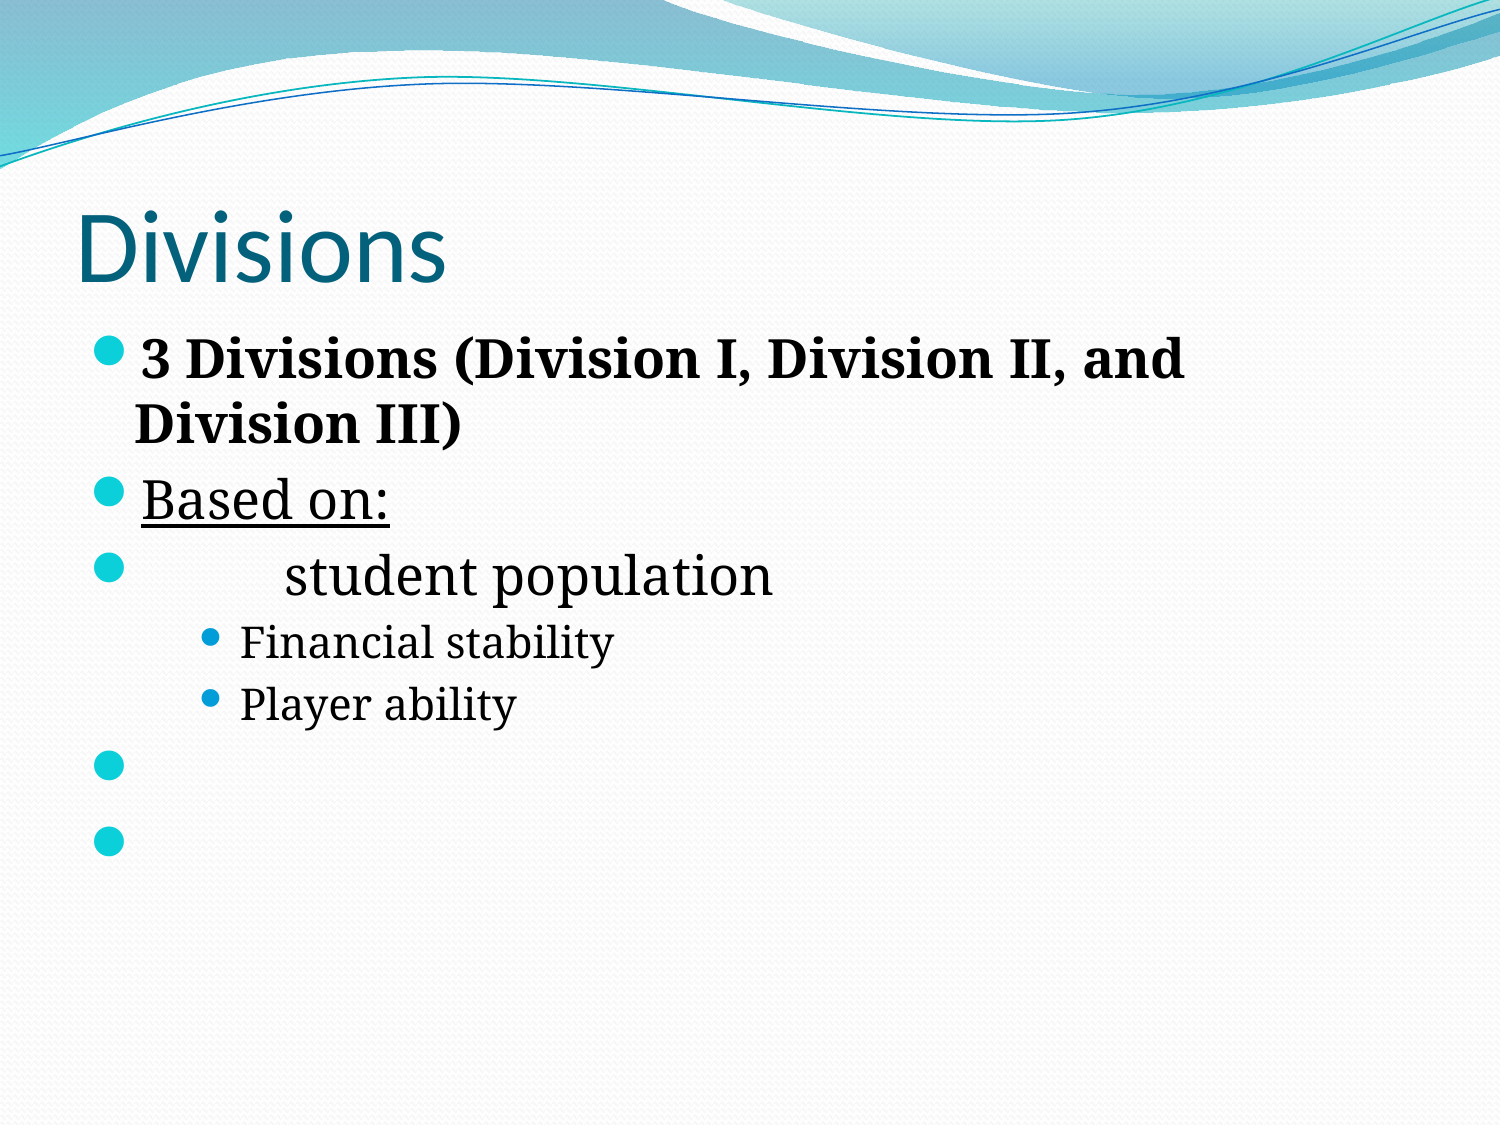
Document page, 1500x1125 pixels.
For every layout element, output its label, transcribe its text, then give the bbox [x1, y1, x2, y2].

title Divisions [75, 115, 1425, 303]
list 3 Divisions (Division I, Division II, and Division III) Based on: student population Financial stability Player ability [75, 317, 1425, 1038]
